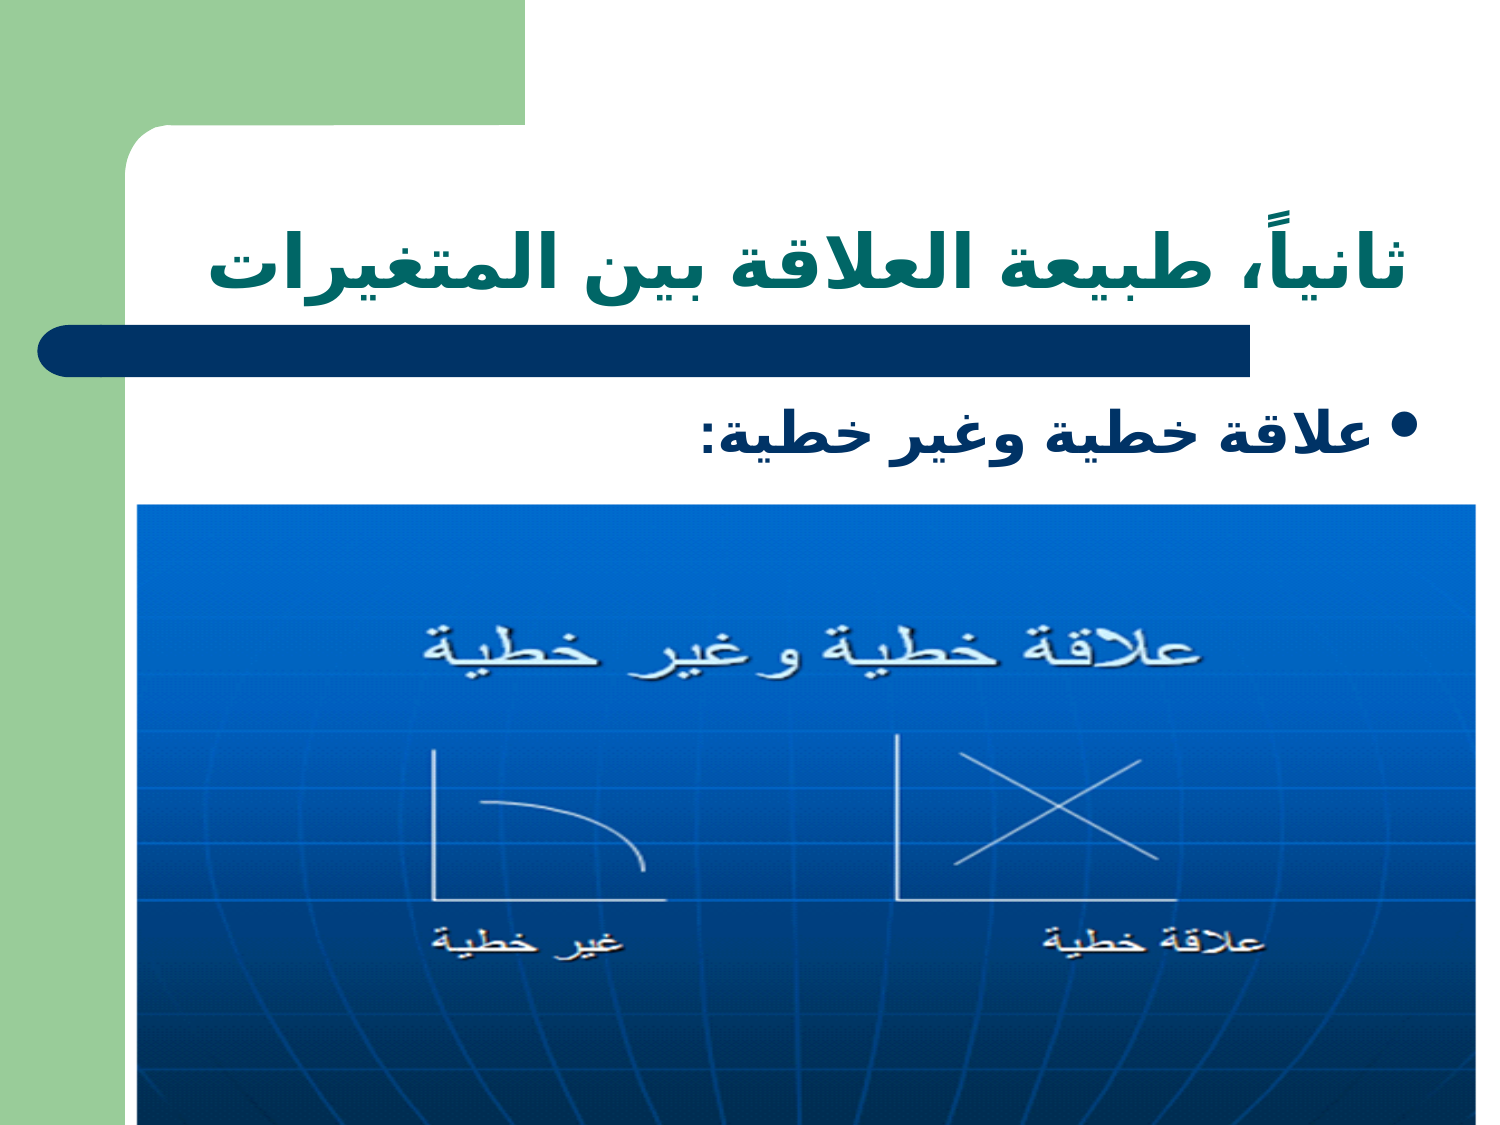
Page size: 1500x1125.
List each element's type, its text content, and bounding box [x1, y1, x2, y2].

picture [135, 503, 1477, 1125]
title ثانياً، طبيعة العلاقة بين المتغيرات [124, 124, 1426, 313]
list علاقة خطية وغير خطية: [137, 387, 1448, 501]
